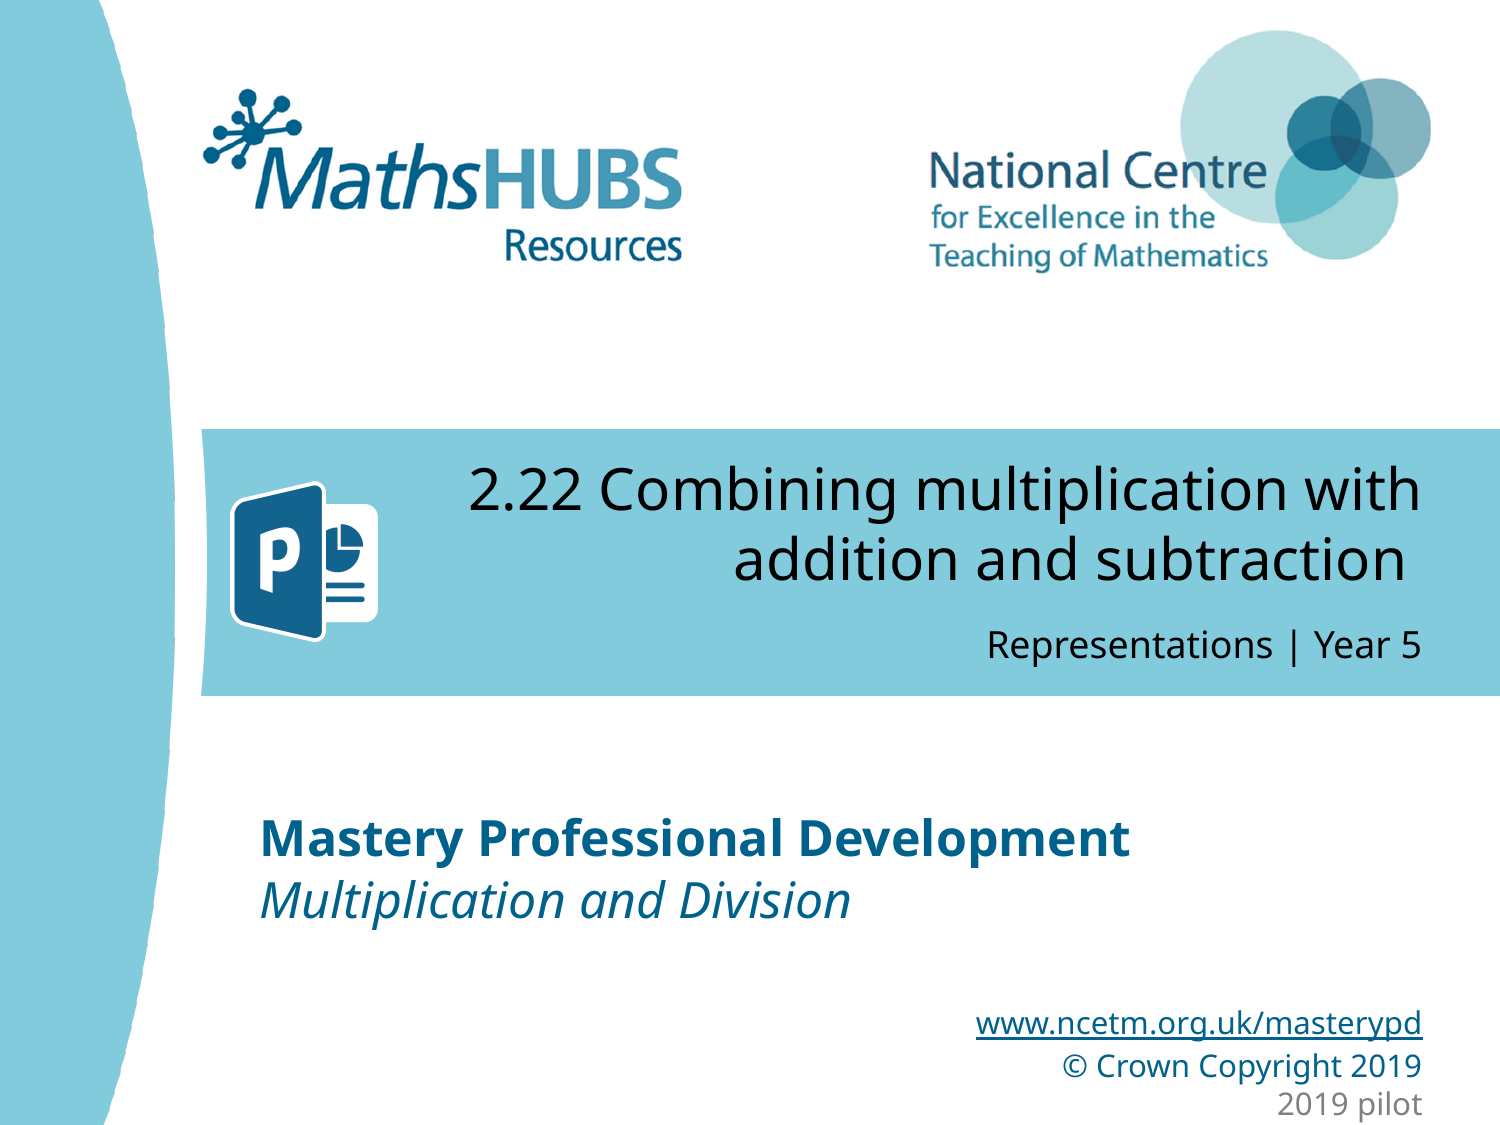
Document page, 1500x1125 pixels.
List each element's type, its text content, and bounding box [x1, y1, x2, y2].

picture [178, 429, 1500, 696]
picture [0, 0, 175, 1125]
subtitle Representations | Year 5 [407, 614, 1438, 673]
picture [927, 29, 1431, 274]
title 2.22 Combining multiplication with addition and subtraction [407, 459, 1438, 585]
picture [200, 85, 688, 274]
list Multiplication and Division [244, 860, 1161, 945]
